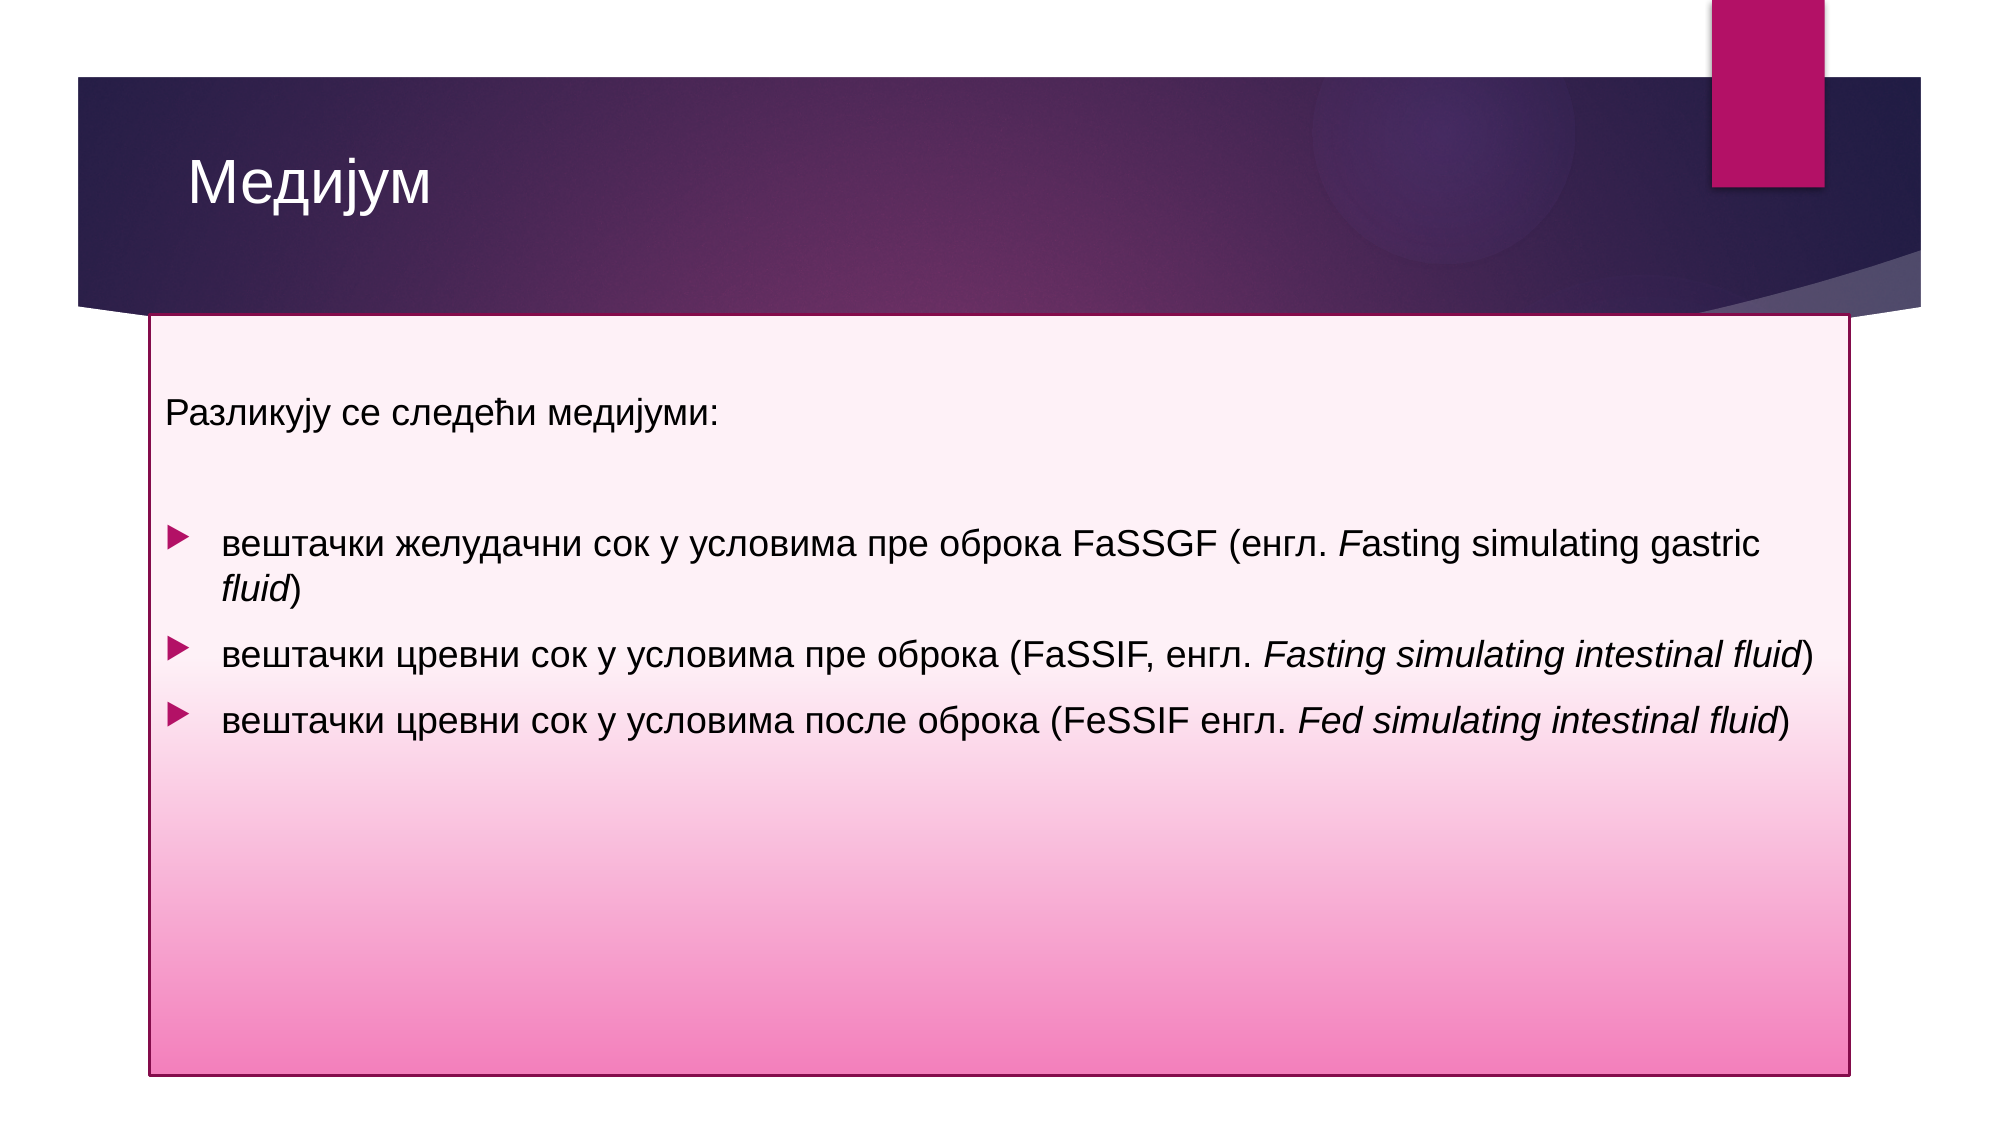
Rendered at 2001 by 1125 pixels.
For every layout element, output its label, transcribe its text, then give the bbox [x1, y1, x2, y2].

text_box Медијум [172, 133, 837, 223]
list Разликују се следећи медијуми: вештачки желудачни сок у условима пре оброка FaSSGF (енгл. Fasting simulating gastric fluid) вештачки цревни сок у условима пре оброка (FaSSIF, енгл. Fasting simulating intestinal fluid) вештачки цревни сок у условима после оброка (FeSSIF енгл. Fed simulating intestinal fluid) [148, 313, 1851, 1077]
